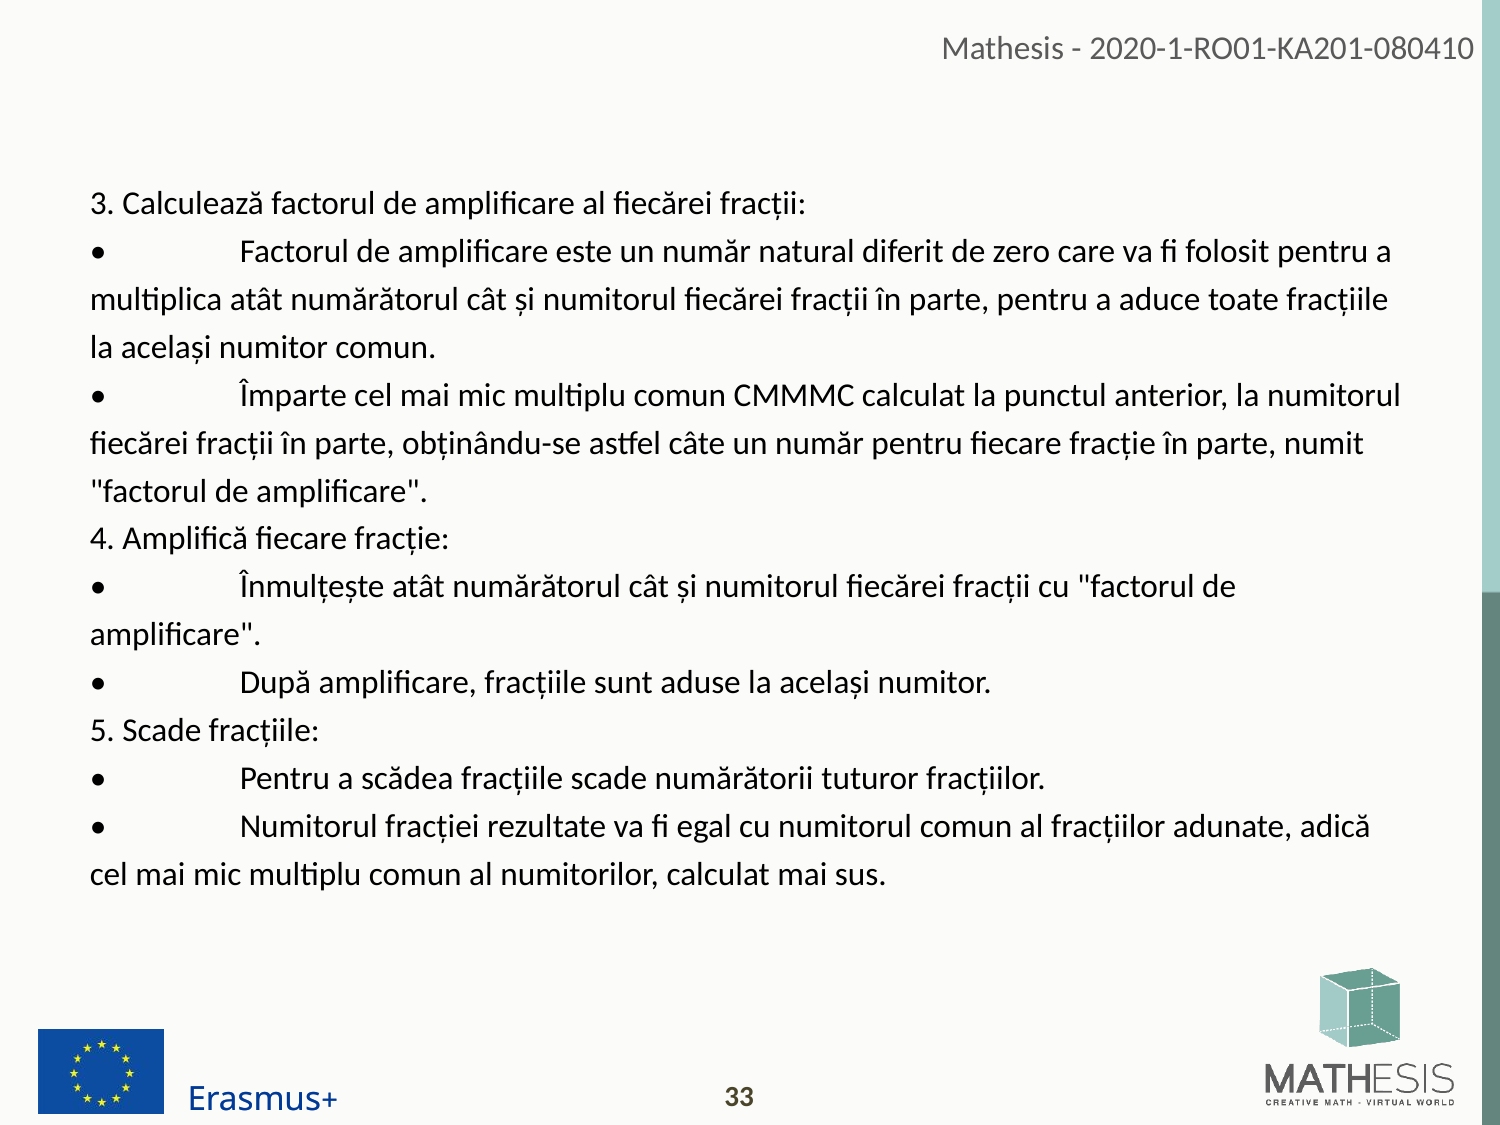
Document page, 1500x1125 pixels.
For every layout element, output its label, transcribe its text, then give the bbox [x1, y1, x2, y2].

list 3. Calculează factorul de amplificare al fiecărei fracții: • Factorul de amplificare este un număr natural diferit de zero care va fi folosit pentru a multiplica atât numărătorul cât și numitorul fiecărei fracții în parte, pentru a aduce toate fracțiile la același numitor comun. • Împarte cel mai mic multiplu comun CMMMC calculat la punctul anterior, la numitorul fiecărei fracții în parte, obținându-se astfel câte un număr pentru fiecare fracție în parte, numit "factorul de amplificare". 4. Amplifică fiecare fracție: • Înmulțește atât numărătorul cât și numitorul fiecărei fracții cu "factorul de amplificare". • După amplificare, fracțiile sunt aduse la același numitor. 5. Scade fracțiile: • Pentru a scădea fracțiile scade numărătorii tuturor fracțiilor. • Numitorul fracției rezultate va fi egal cu numitorul comun al fracțiilor adunate, adică cel mai mic multiplu comun al numitorilor, calculat mai sus. [75, 166, 1425, 909]
picture [38, 1029, 164, 1114]
